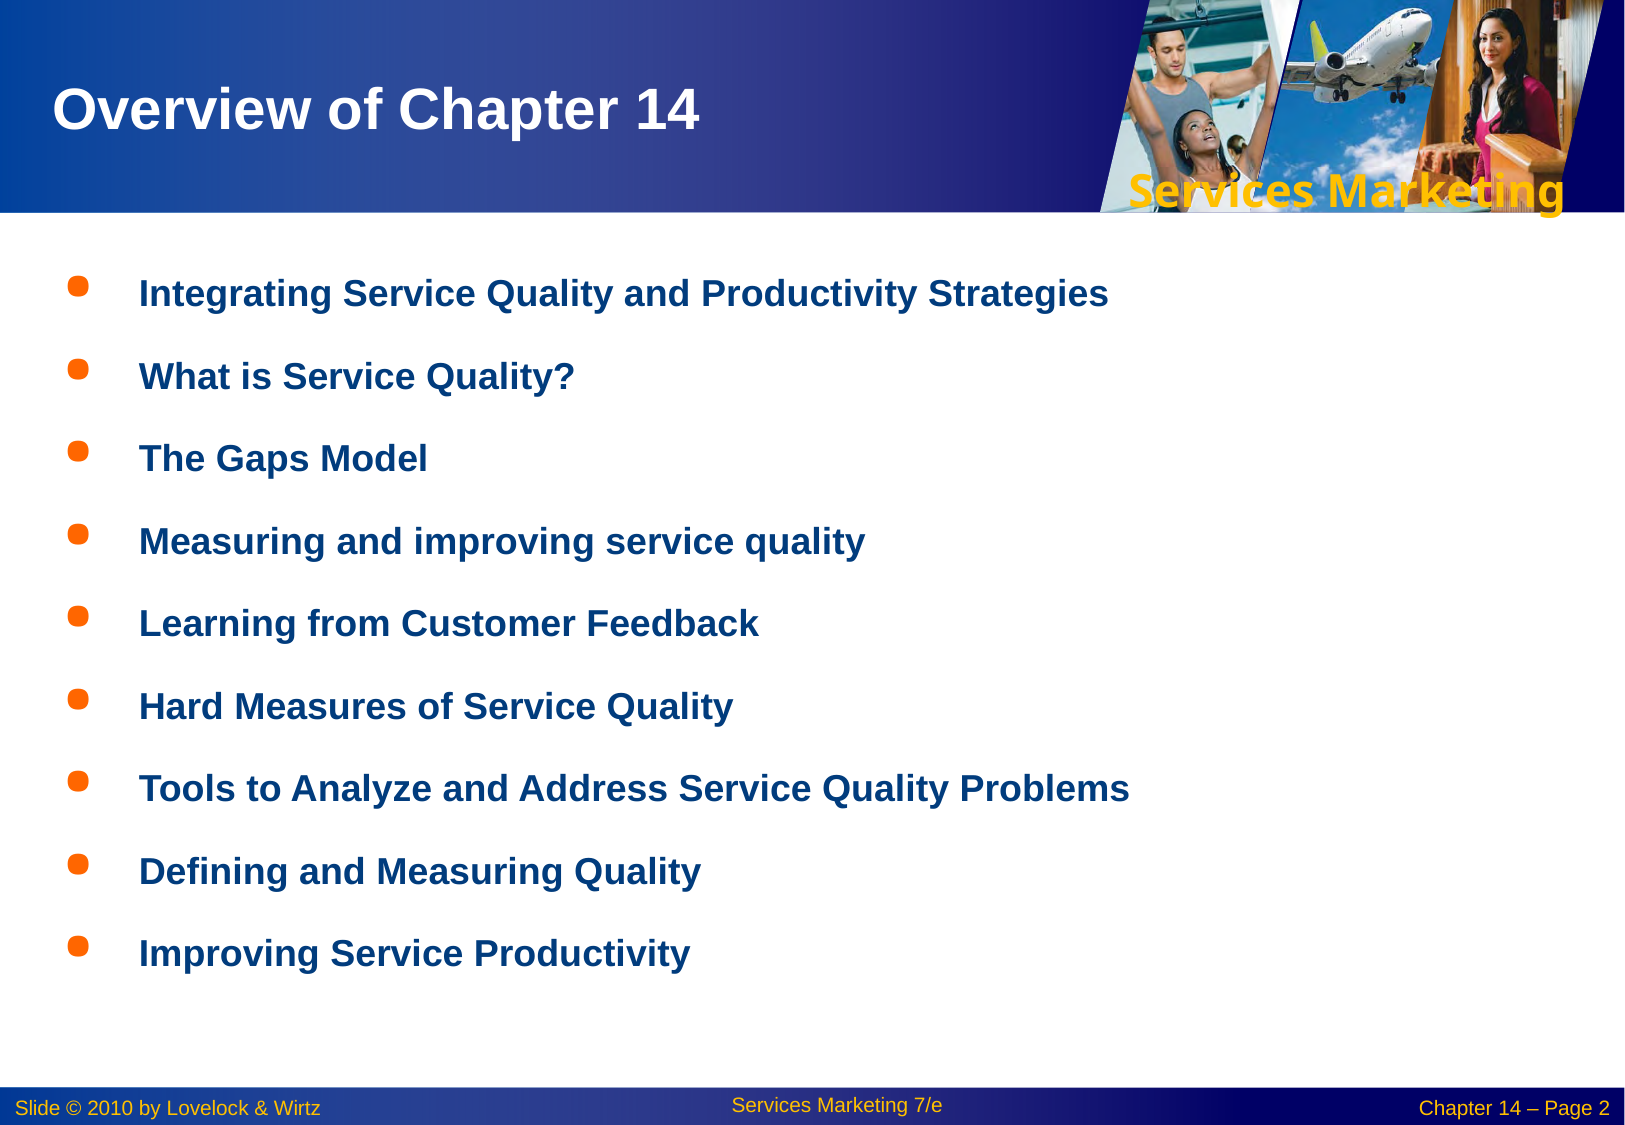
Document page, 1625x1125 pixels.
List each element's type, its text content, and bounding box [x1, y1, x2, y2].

picture [1546, 187, 1556, 202]
list Integrating Service Quality and Productivity Strategies What is Service Quality? The Gaps Model Measuring and improving service quality Learning from Customer Feedback Hard Measures of Service Quality Tools to Analyze and Address Service Quality Problems Defining and Measuring Quality Improving Service Productivity [49, 261, 1588, 1051]
title Overview of Chapter 14 [36, 37, 1088, 176]
picture [1100, 0, 1604, 213]
picture [1162, 186, 1172, 192]
